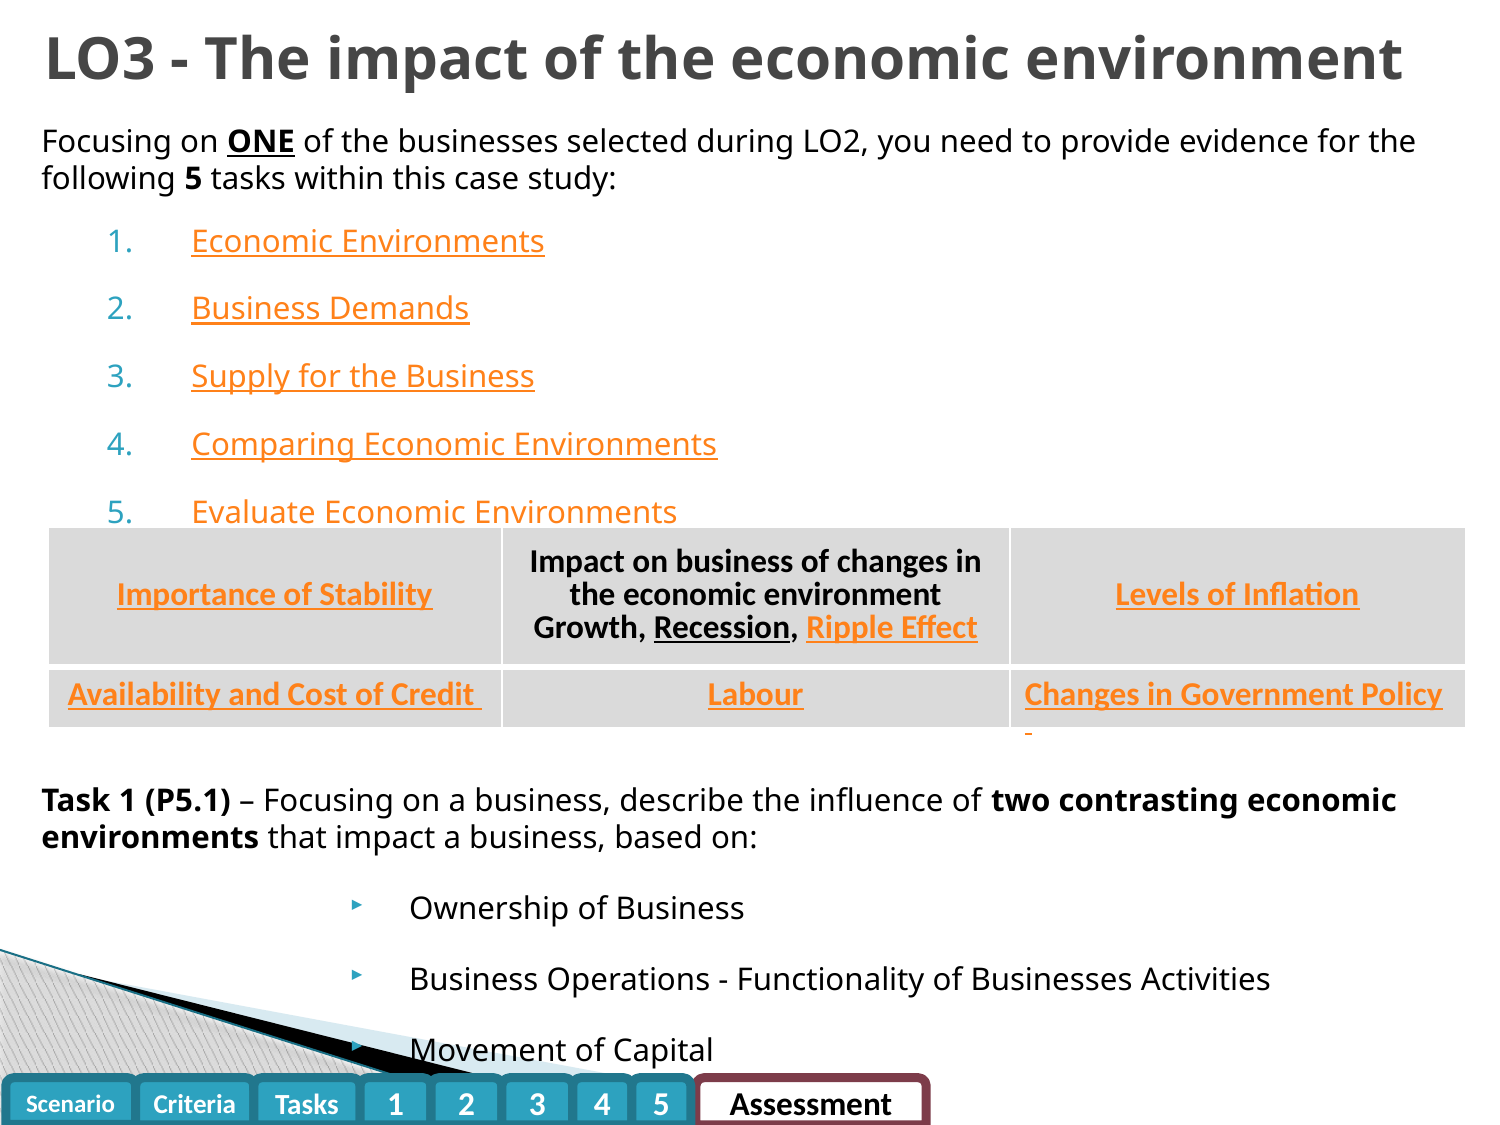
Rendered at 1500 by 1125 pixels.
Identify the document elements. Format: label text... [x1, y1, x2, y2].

table_header Levels of Inflation [1011, 528, 1465, 664]
table_header Impact on business of changes in the economic environment Growth, Recession, Ripple Effect [503, 528, 1009, 664]
list Focusing on ONE of the businesses selected during LO2, you need to provide evidence for the following 5 tasks within this case study: Economic Environments Business Demands Supply for the Business Comparing Economic Environments Evaluate Economic Environments Focusing on one of the businesses selected from the two selected during ao2 Task 1 (P5.1) – Focusing on a business, describe the influence of two contrasting economic environments that impact a business, based on: Ownership of Business Business Operations - Functionality of Businesses Activities Movement of Capital [41, 113, 1463, 1047]
table_cell Changes in Government Policy [1011, 670, 1465, 727]
text_box LO3 - The impact of the economic environment [29, 19, 1463, 94]
table_header Importance of Stability [49, 528, 501, 664]
table_cell Labour [503, 670, 1009, 727]
table_cell Availability and Cost of Credit [49, 670, 501, 727]
